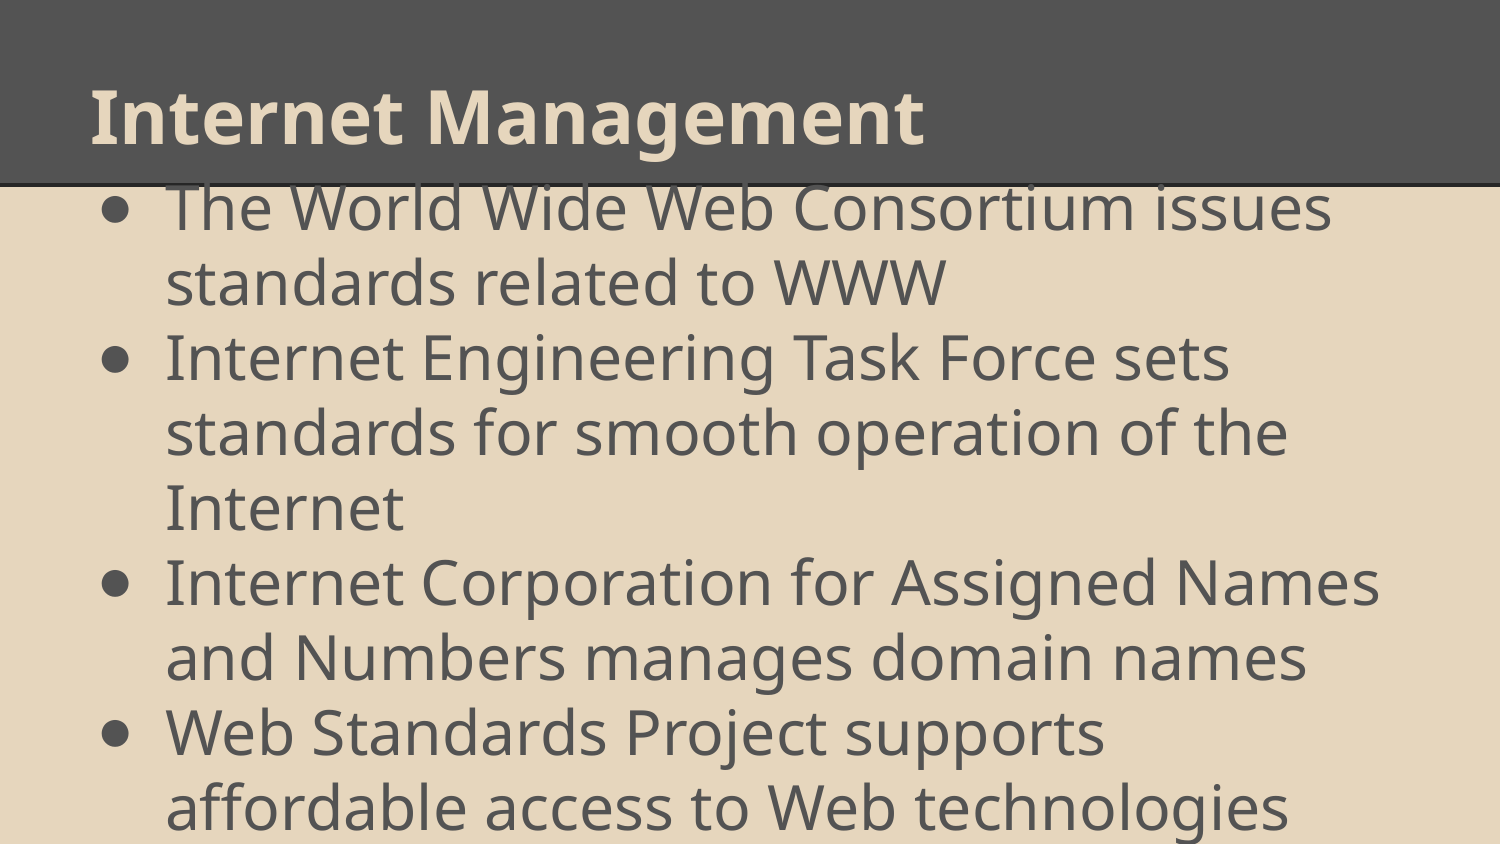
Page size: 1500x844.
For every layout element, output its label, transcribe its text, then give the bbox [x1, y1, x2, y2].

list The World Wide Web Consortium issues standards related to WWW Internet Engineering Task Force sets standards for smooth operation of the Internet Internet Corporation for Assigned Names and Numbers manages domain names Web Standards Project supports affordable access to Web technologies [75, 153, 1425, 844]
title Internet Management [75, 33, 1425, 153]
